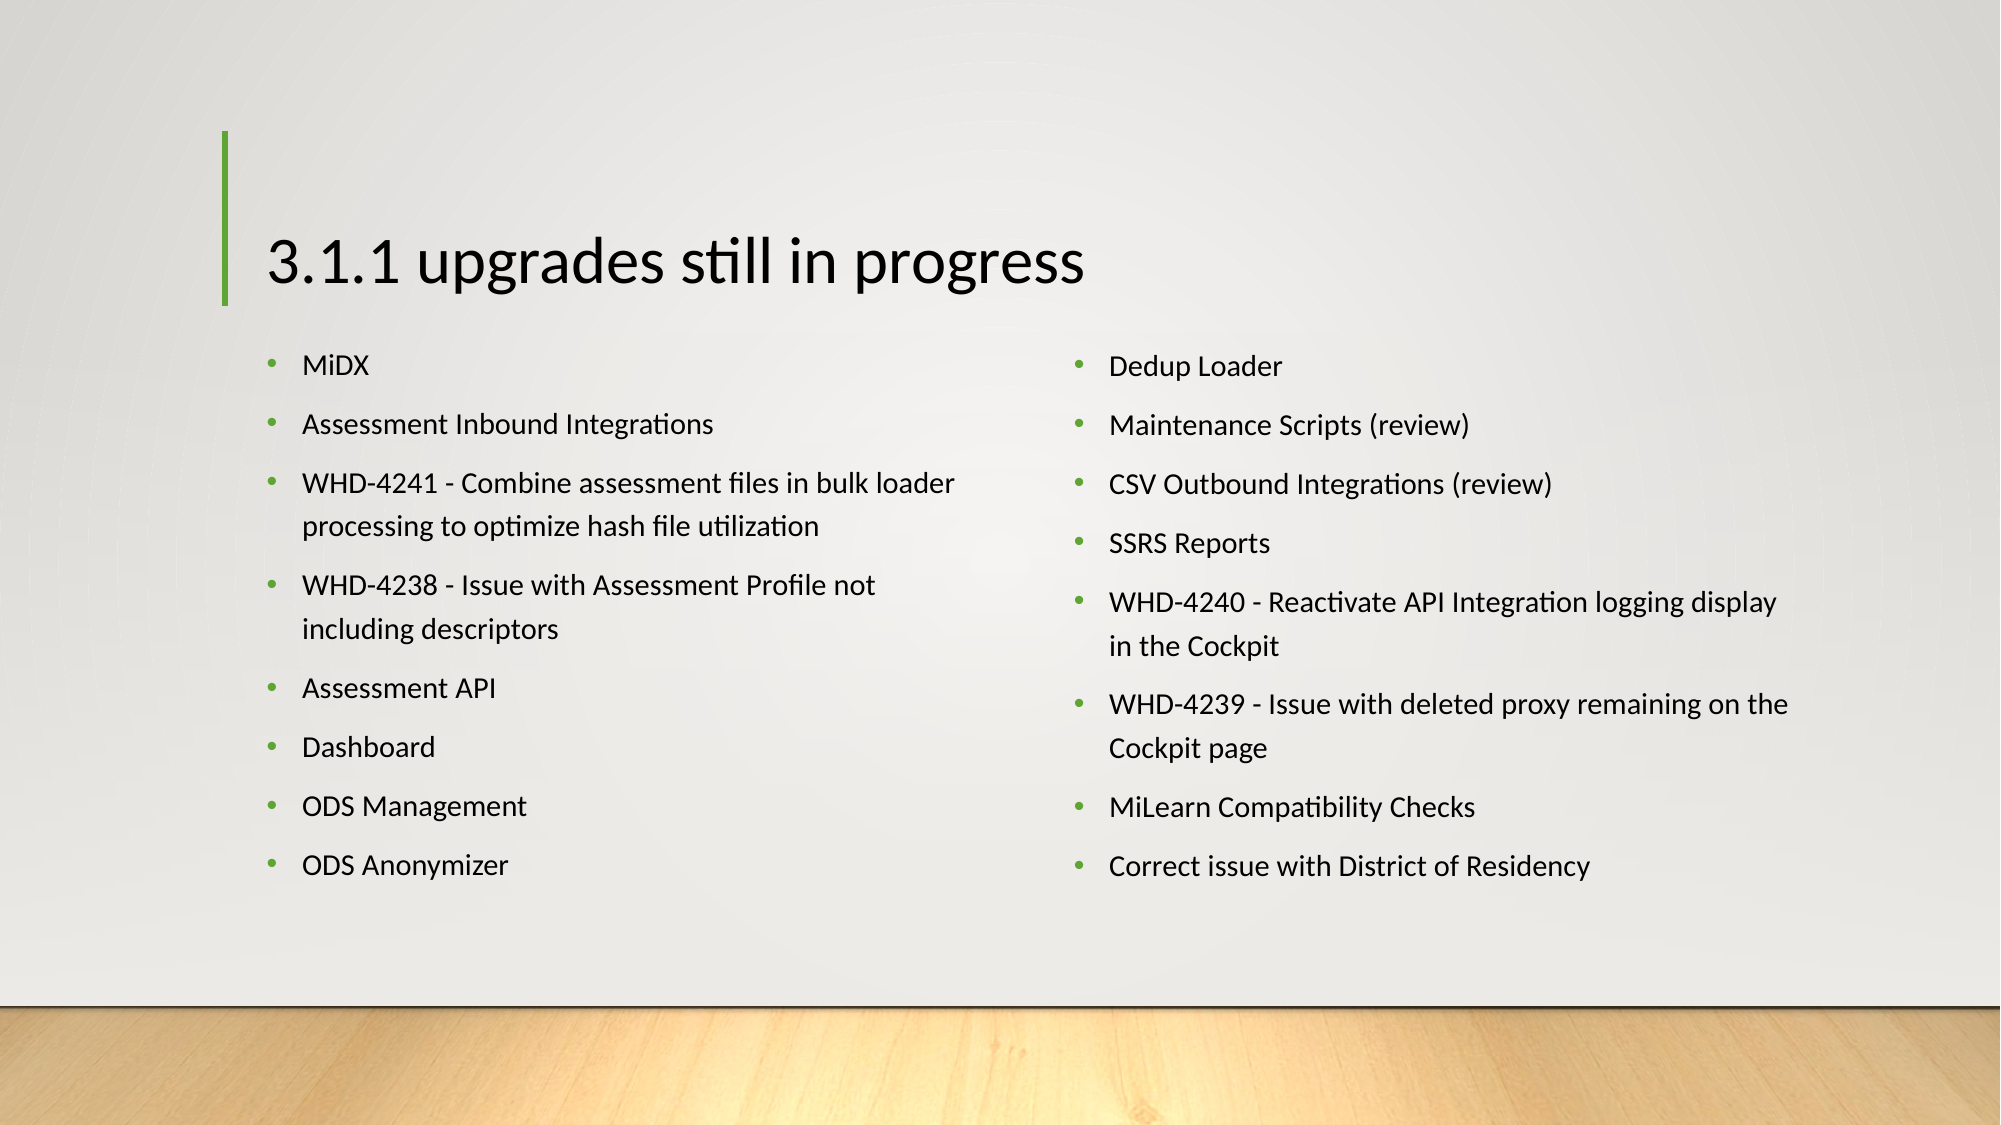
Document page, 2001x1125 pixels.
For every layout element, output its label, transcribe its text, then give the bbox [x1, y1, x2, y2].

list MiDX Assessment Inbound Integrations WHD-4241 - Combine assessment files in bulk loader processing to optimize hash file utilization WHD-4238 - Issue with Assessment Profile not including descriptors Assessment API Dashboard ODS Management ODS Anonymizer [251, 329, 1008, 894]
list Dedup Loader Maintenance Scripts (review) CSV Outbound Integrations (review) SSRS Reports WHD-4240 - Reactivate API Integration logging display in the Cockpit WHD-4239 - Issue with deleted proxy remaining on the Cockpit page MiLearn Compatibility Checks Correct issue with District of Residency [1058, 330, 1815, 896]
title 3.1.1 upgrades still in progress [251, 132, 1814, 306]
picture [0, 1006, 2000, 1125]
